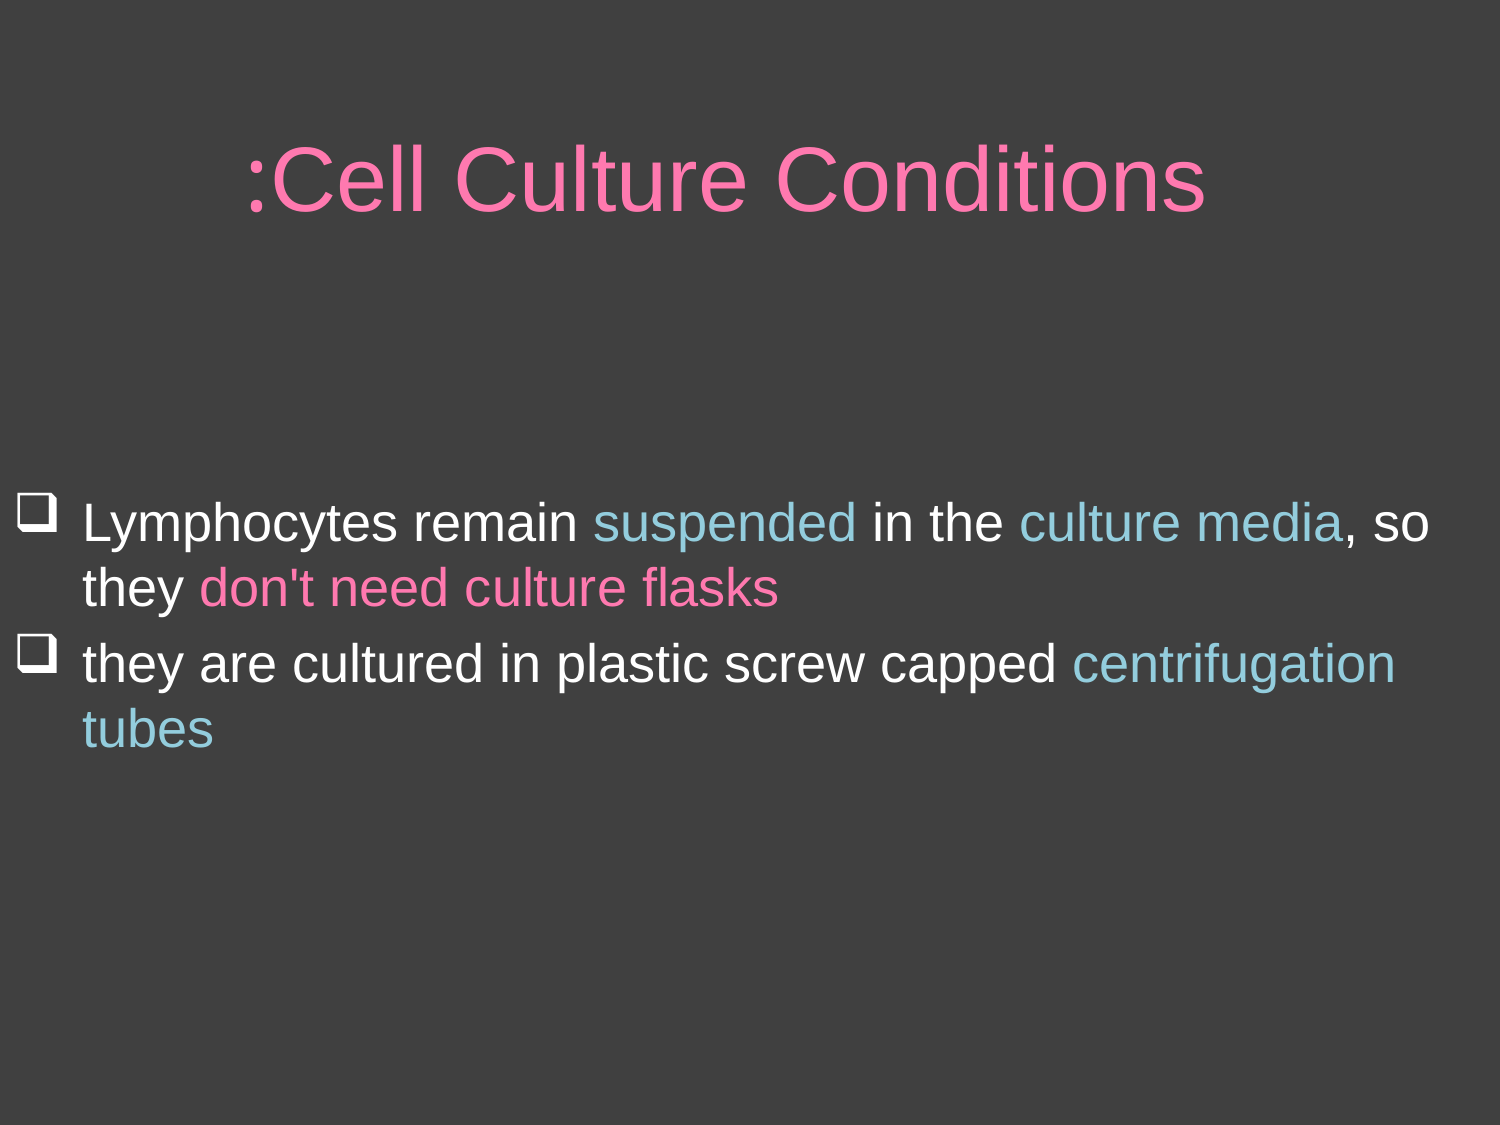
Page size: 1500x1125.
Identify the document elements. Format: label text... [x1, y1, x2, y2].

subtitle Lymphocytes remain suspended in the culture media, so they don't need culture flasks they are cultured in plastic screw capped centrifugation tubes [0, 479, 1500, 768]
title Cell Culture Conditions: [88, 54, 1364, 296]
